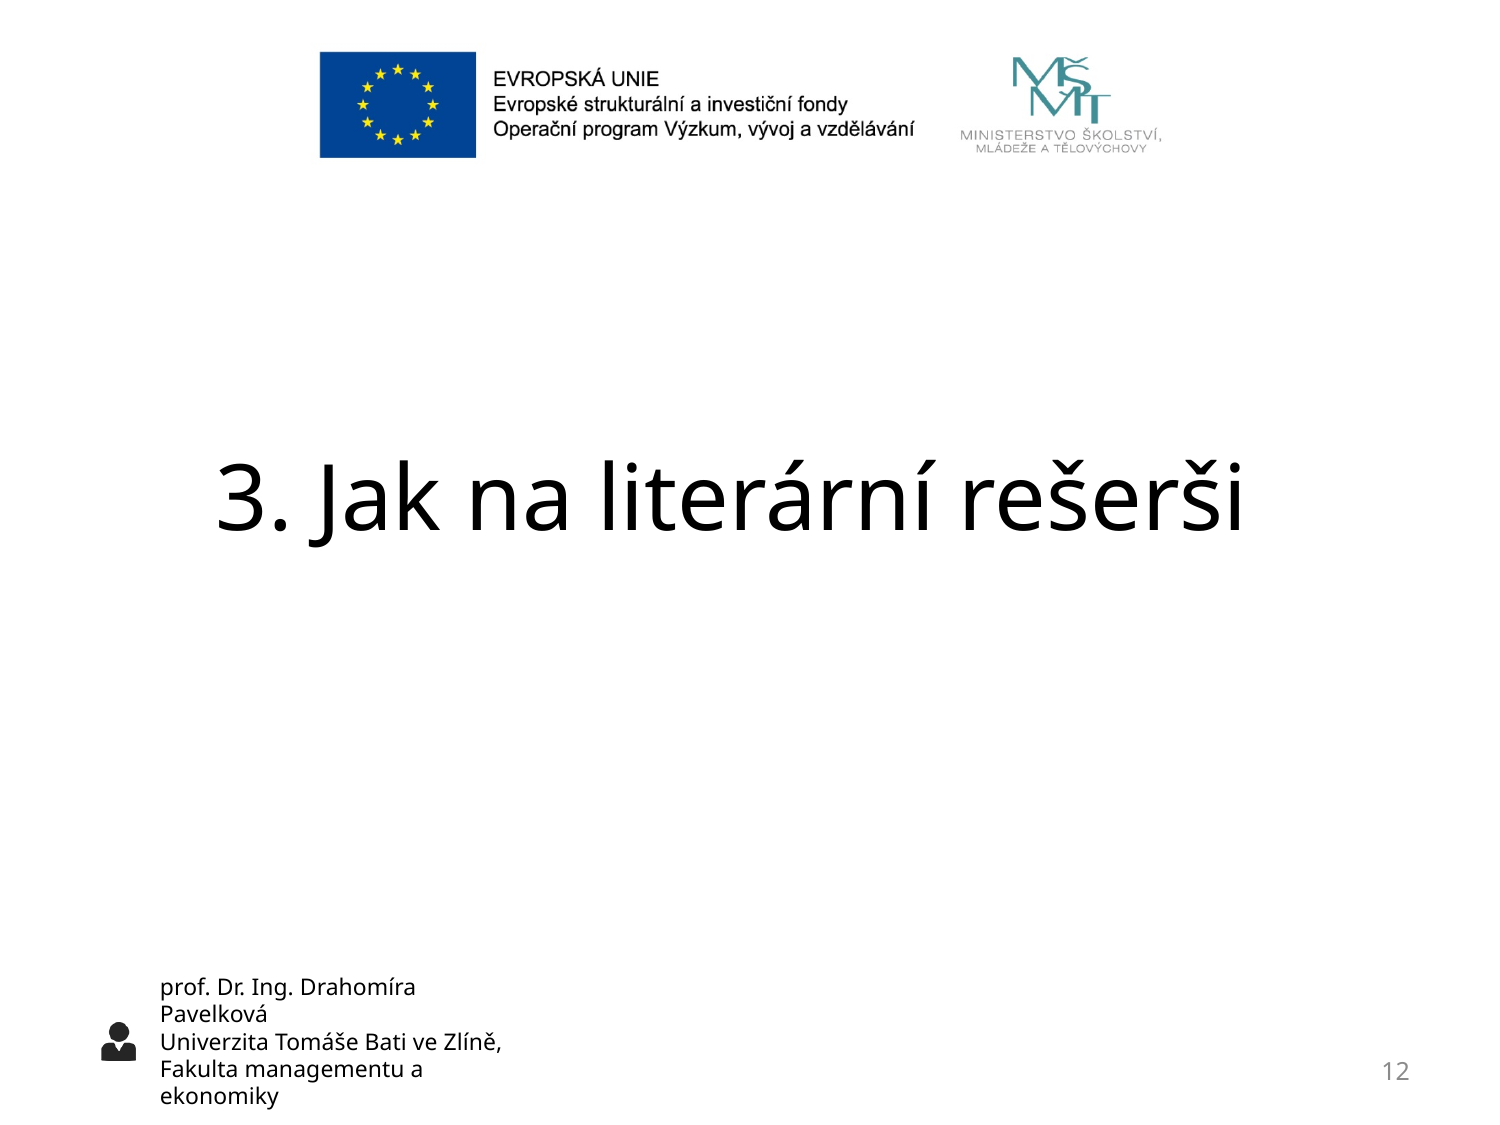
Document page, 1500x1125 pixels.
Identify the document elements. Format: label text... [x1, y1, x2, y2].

picture [267, 0, 1213, 210]
footer prof. Dr. Ing. Drahomíra Pavelková Univerzita Tomáše Bati ve Zlíně, Fakulta managementu a ekonomiky [145, 999, 526, 1083]
picture [101, 1021, 136, 1062]
slide_number 12 [1074, 1042, 1425, 1103]
title 3. Jak na literární rešerši [112, 373, 1376, 615]
